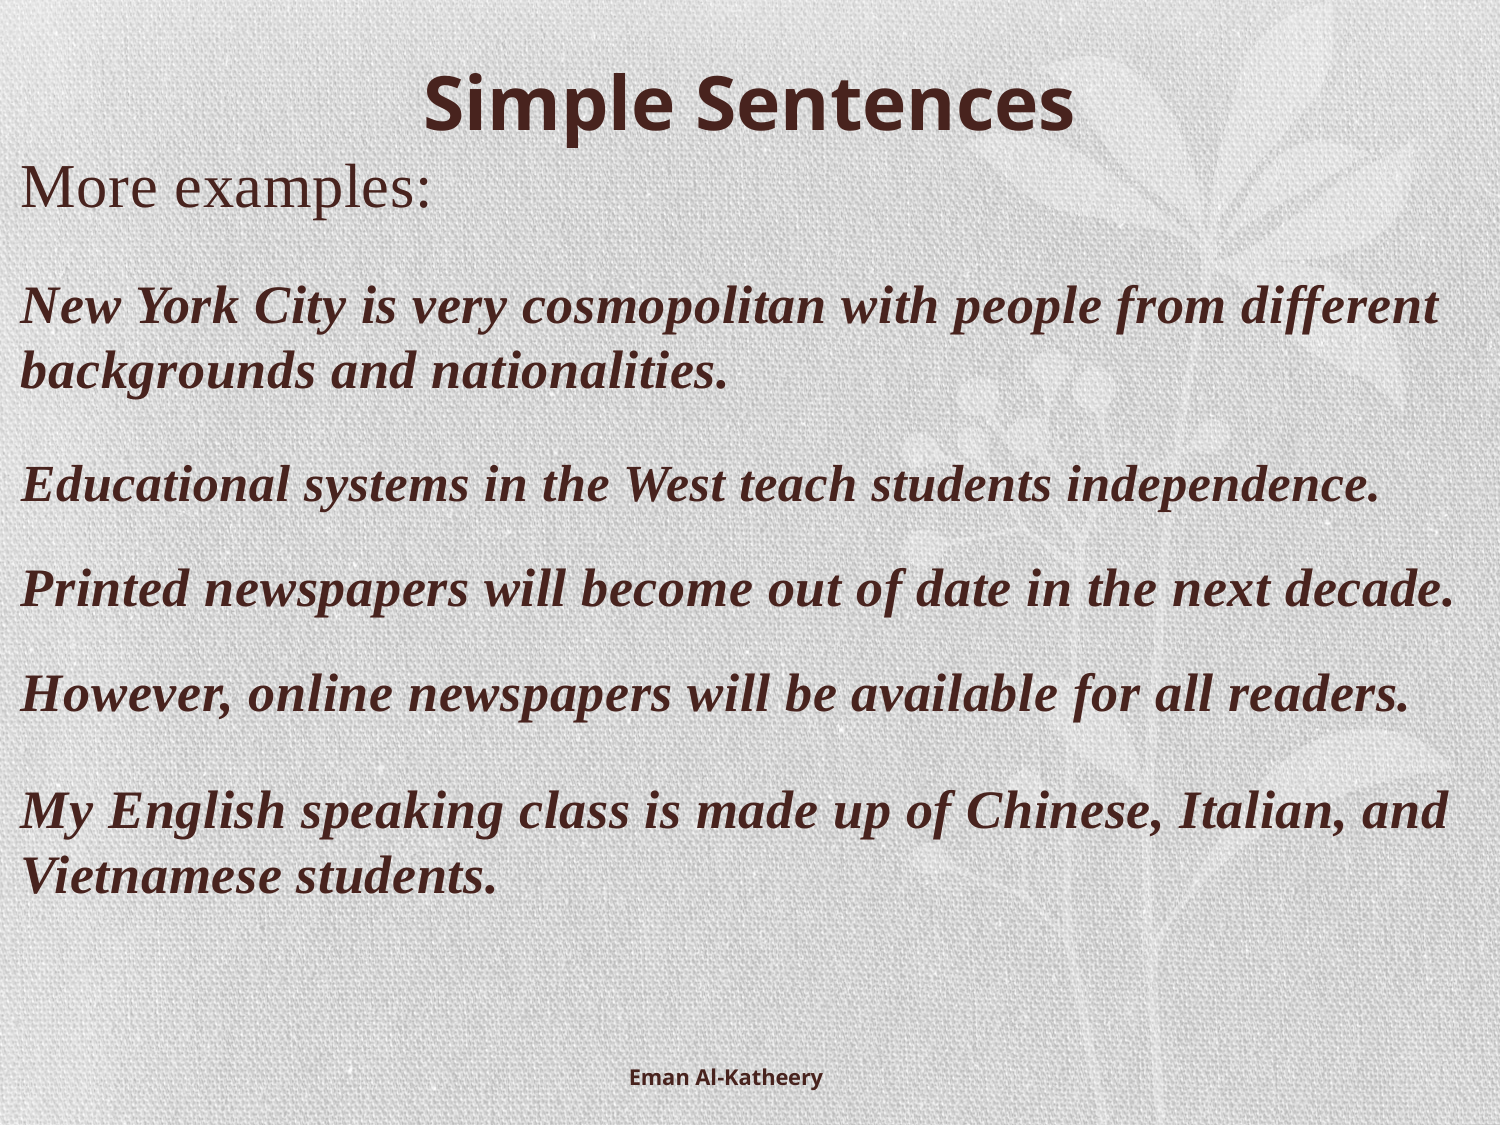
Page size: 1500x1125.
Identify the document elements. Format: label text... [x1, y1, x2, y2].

list More examples: New York City is very cosmopolitan with people from different backgrounds and nationalities. Educational systems in the West teach students independence. Printed newspapers will become out of date in the next decade. However, online newspapers will be available for all readers. My English speaking class is made up of Chinese, Italian, and Vietnamese students. [5, 137, 1500, 1071]
footer Eman Al-Katheery [614, 1054, 1285, 1103]
title Simple Sentences [45, 30, 1455, 137]
